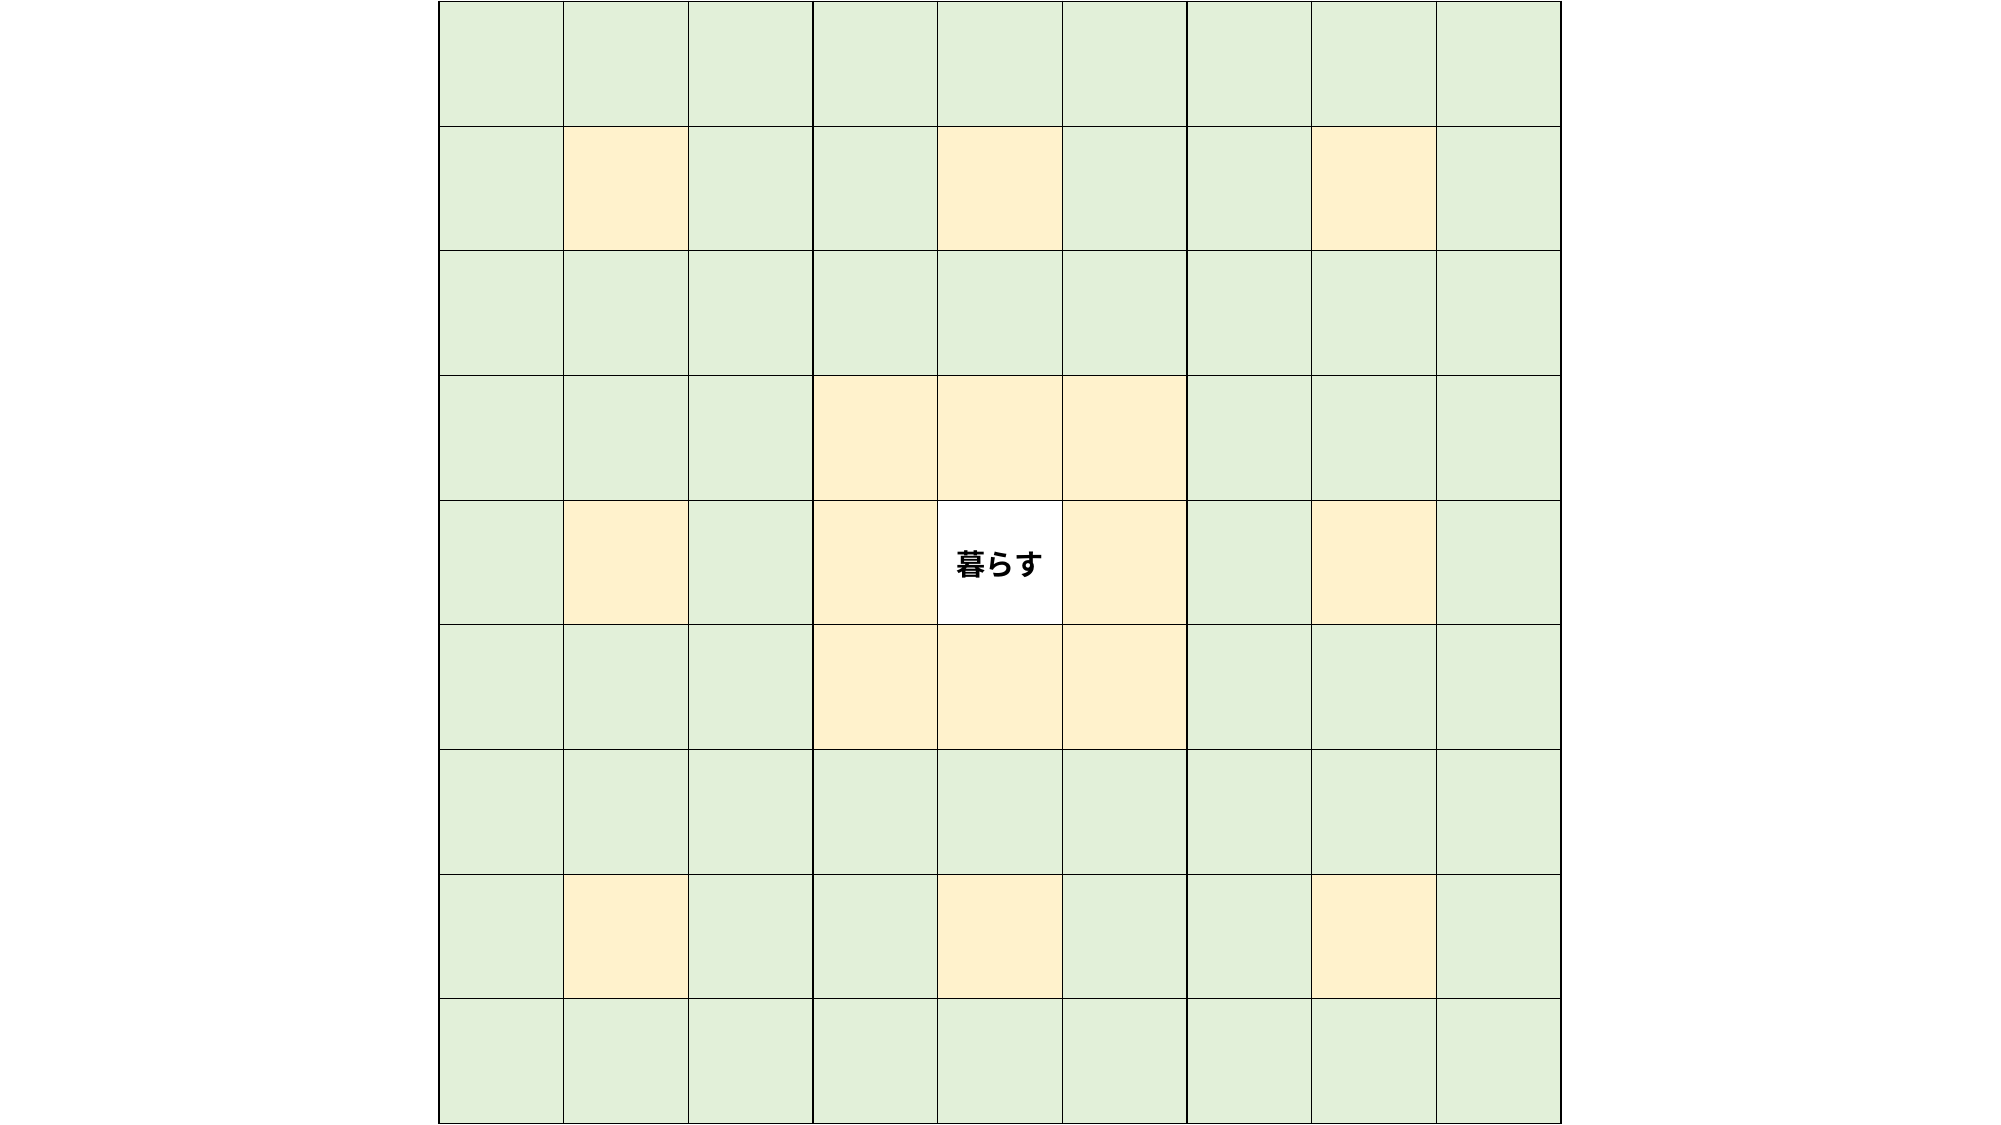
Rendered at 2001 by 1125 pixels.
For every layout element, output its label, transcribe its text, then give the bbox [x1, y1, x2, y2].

table_cell [689, 376, 812, 500]
table_cell [1063, 999, 1186, 1123]
table_cell [1437, 376, 1560, 500]
table_cell [814, 376, 937, 500]
table_cell [1312, 875, 1436, 998]
table_cell [440, 999, 563, 1123]
table_cell [1437, 750, 1560, 874]
table_cell [1437, 501, 1560, 624]
table_cell [1312, 127, 1436, 250]
table_cell [1188, 376, 1311, 500]
table_cell [1063, 376, 1186, 500]
table_cell [1063, 875, 1186, 998]
table_cell [440, 875, 563, 998]
table_header [689, 2, 812, 126]
table_header [564, 2, 688, 126]
table_cell [1063, 625, 1186, 749]
table_cell [938, 750, 1062, 874]
table_cell [1312, 501, 1436, 624]
table_cell [689, 875, 812, 998]
table_cell [938, 875, 1062, 998]
table_cell [1312, 750, 1436, 874]
table_header [440, 2, 563, 126]
table_cell [564, 875, 688, 998]
table_header [814, 2, 937, 126]
table_cell [1312, 376, 1436, 500]
table_cell [814, 750, 937, 874]
table_cell [564, 127, 688, 250]
table_cell [440, 127, 563, 250]
table_header [1437, 2, 1560, 126]
table_cell [814, 875, 937, 998]
table_header [938, 2, 1062, 126]
table_cell [938, 251, 1062, 375]
table_cell [1188, 750, 1311, 874]
table_header [1188, 2, 1311, 126]
table_cell [814, 625, 937, 749]
table_cell [1188, 875, 1311, 998]
table_cell [689, 251, 812, 375]
table_cell [440, 501, 563, 624]
table_cell [938, 376, 1062, 500]
table_cell [564, 251, 688, 375]
table_cell [814, 501, 937, 624]
table_cell [440, 376, 563, 500]
table_cell [1437, 251, 1560, 375]
table_cell [689, 999, 812, 1123]
table_cell [1188, 501, 1311, 624]
table_cell [440, 625, 563, 749]
table_cell [1188, 625, 1311, 749]
table_cell [564, 999, 688, 1123]
table_cell [564, 501, 688, 624]
table_cell [689, 501, 812, 624]
table_header [1063, 2, 1186, 126]
table_cell [1437, 127, 1560, 250]
table_cell [1437, 875, 1560, 998]
table_cell [689, 750, 812, 874]
table_cell [689, 625, 812, 749]
table_cell [1312, 625, 1436, 749]
table_cell [1063, 251, 1186, 375]
table_cell [814, 251, 937, 375]
table_cell [1188, 999, 1311, 1123]
table_cell [1312, 251, 1436, 375]
table_cell [1188, 127, 1311, 250]
table_header [1312, 2, 1436, 126]
table_cell [1063, 501, 1186, 624]
table_cell [1063, 127, 1186, 250]
table_cell [938, 999, 1062, 1123]
table_cell [1188, 251, 1311, 375]
table_cell [938, 127, 1062, 250]
table_cell [564, 376, 688, 500]
table_cell [814, 127, 937, 250]
table_cell [1312, 999, 1436, 1123]
table_cell [689, 127, 812, 250]
table_cell [1063, 750, 1186, 874]
table_cell [938, 625, 1062, 749]
table_cell [1437, 999, 1560, 1123]
table_cell [440, 251, 563, 375]
table_cell [1437, 625, 1560, 749]
table_cell [564, 625, 688, 749]
table_cell [814, 999, 937, 1123]
table_cell [440, 750, 563, 874]
table_cell 暮らす [938, 501, 1062, 624]
table_cell [564, 750, 688, 874]
